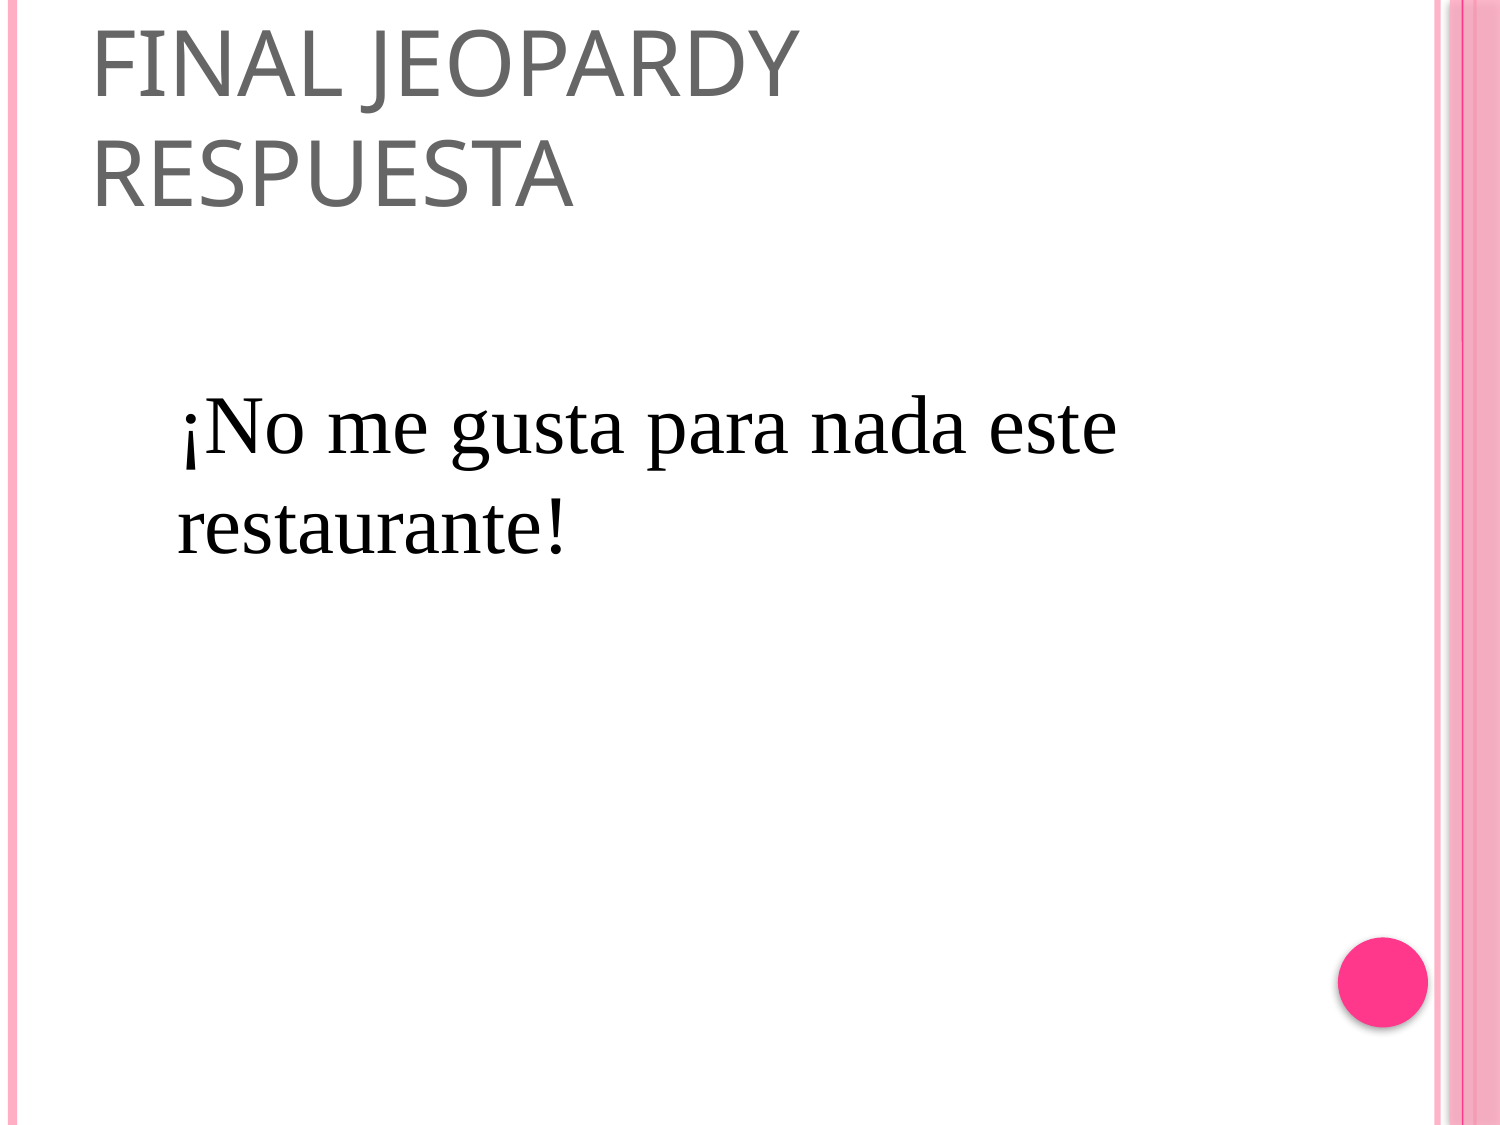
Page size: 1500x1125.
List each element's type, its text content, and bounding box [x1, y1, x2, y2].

text_box ¡No me gusta para nada este restaurante! [162, 362, 1363, 578]
title Final Jeopardy Respuesta [75, 45, 1300, 233]
